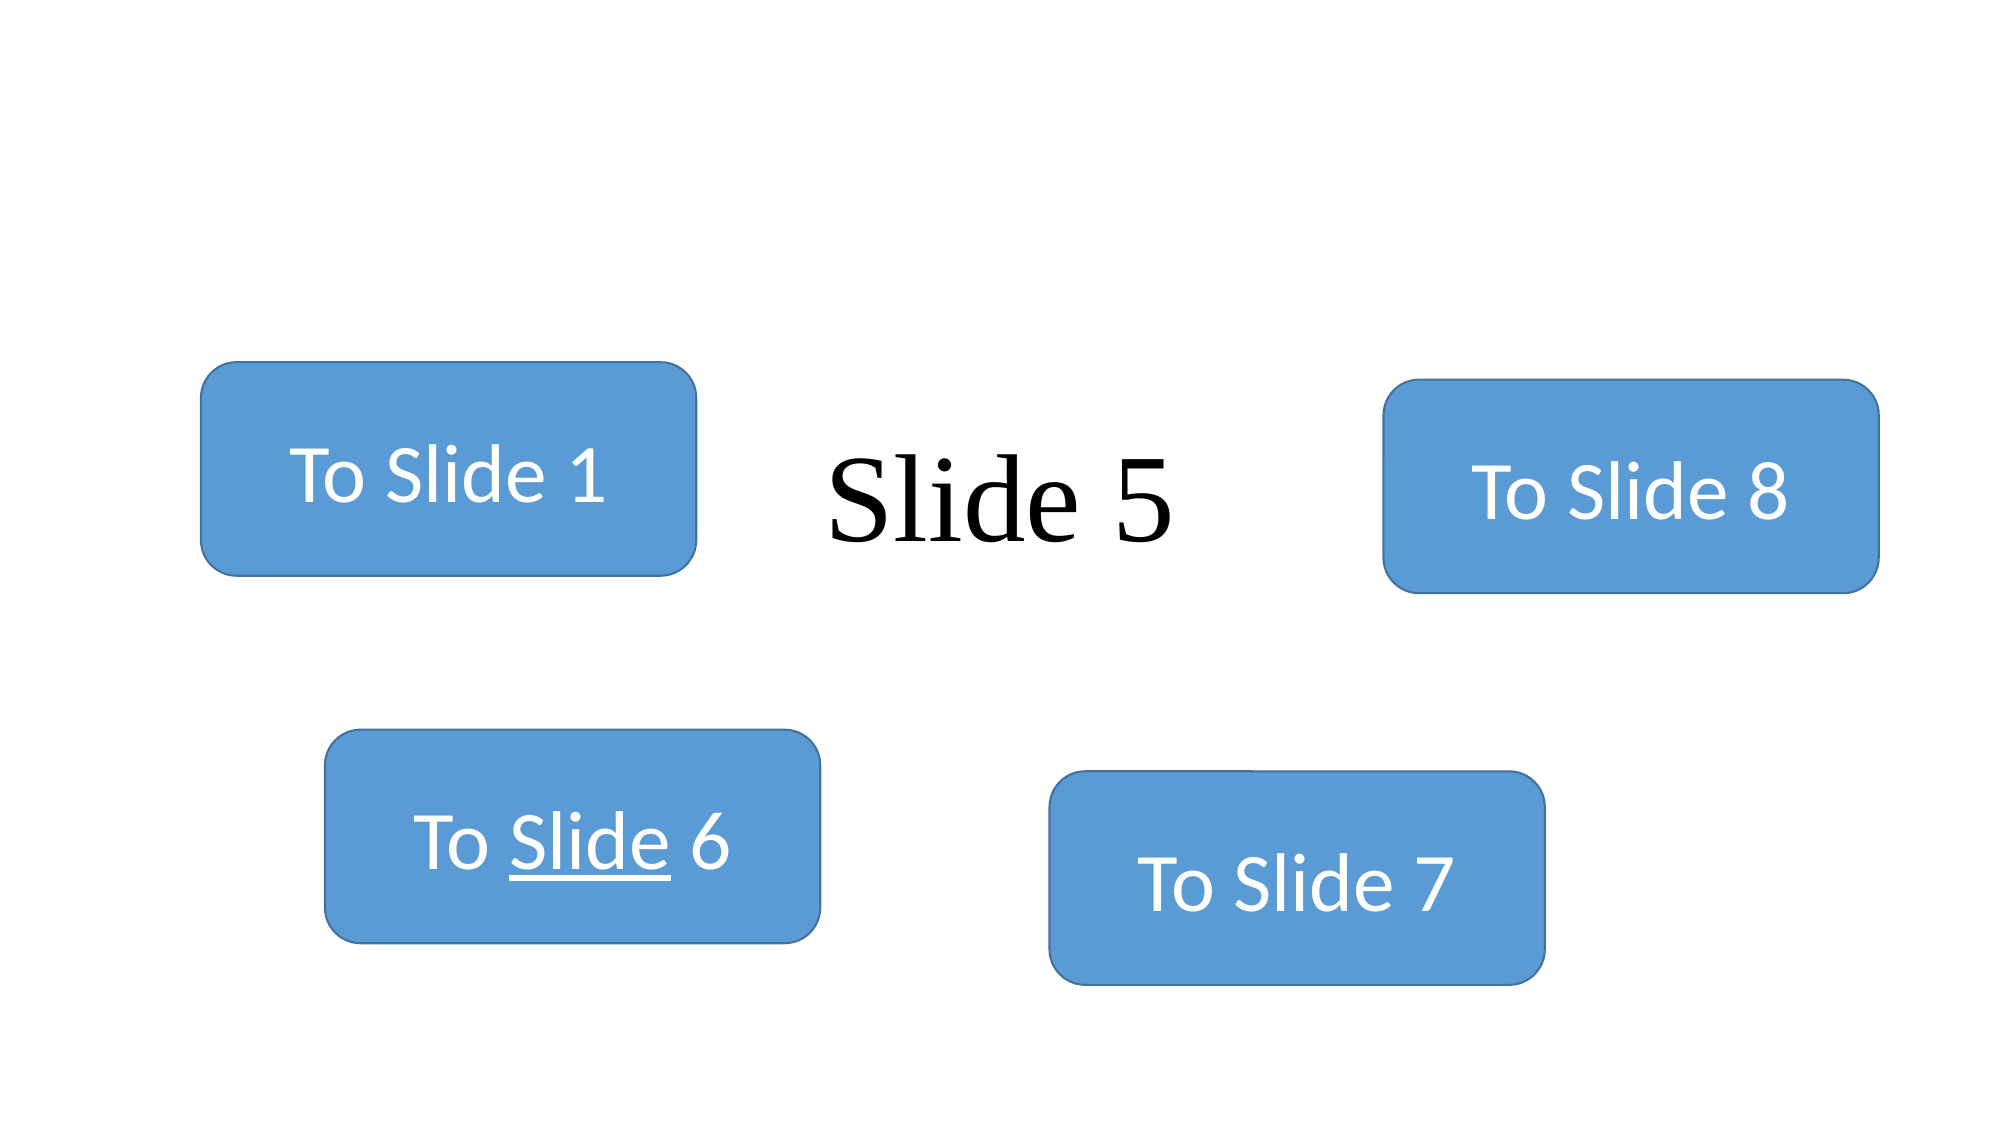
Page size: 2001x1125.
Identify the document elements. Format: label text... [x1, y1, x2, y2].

text_box To Slide 7 [1048, 770, 1546, 986]
title Slide 5 [249, 184, 1750, 576]
text_box To Slide 1 [199, 361, 698, 577]
text_box To Slide 8 [1382, 378, 1880, 595]
text_box To Slide 6 [323, 728, 822, 945]
